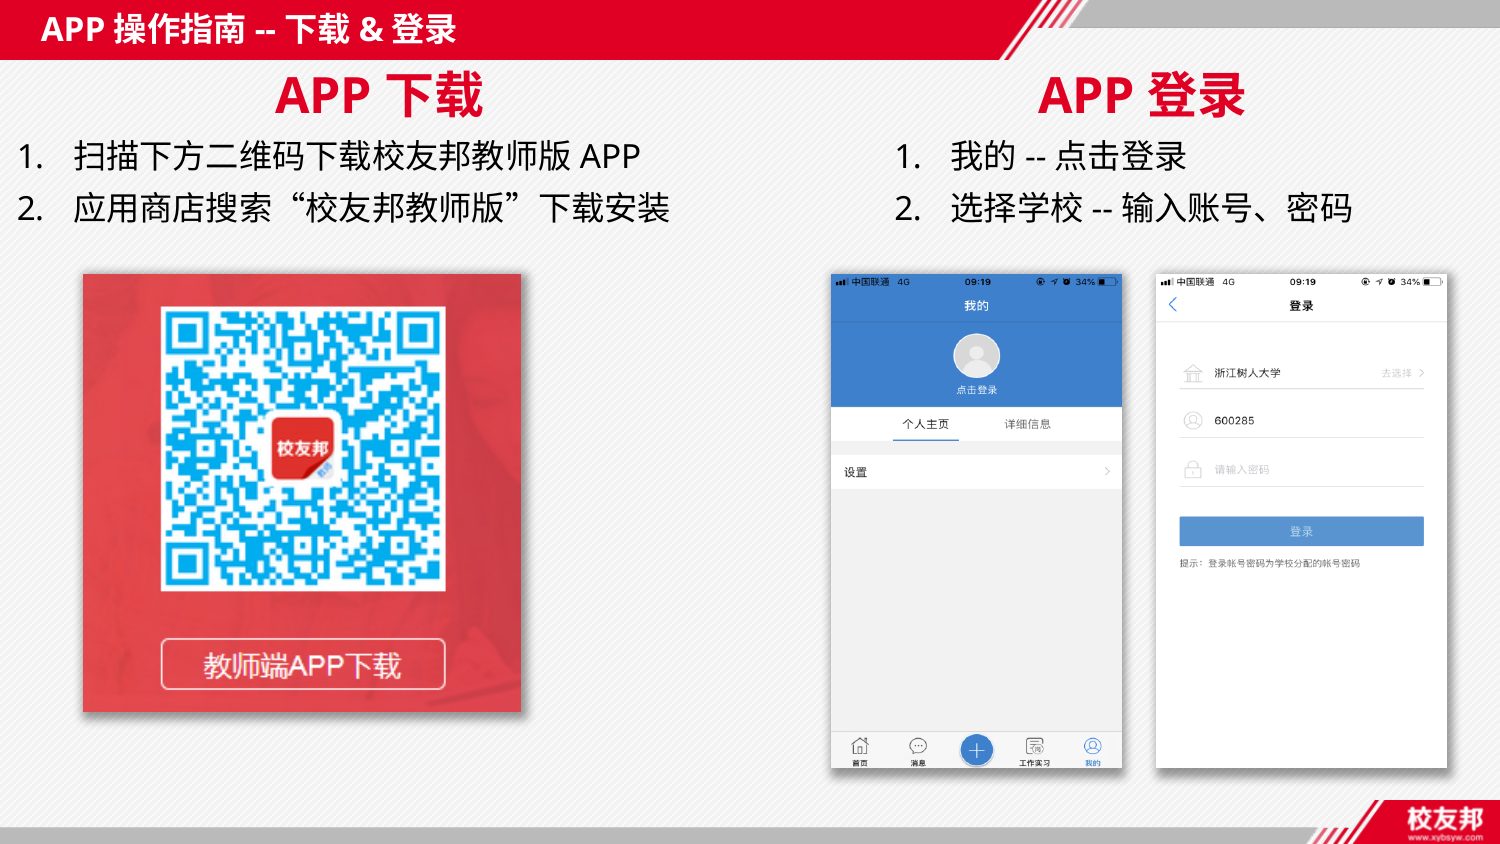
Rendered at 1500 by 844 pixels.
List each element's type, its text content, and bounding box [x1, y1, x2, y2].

text_box APP登录 我的--点击登录 选择学校--输入账号、密码 [879, 56, 1407, 235]
text_box APP下载 扫描下方二维码下载校友邦教师版APP 应用商店搜索“校友邦教师版”下载安装 [2, 56, 758, 235]
picture [0, 0, 1500, 844]
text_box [831, 274, 1447, 768]
text_box APP操作指南--下载&登录 [24, 1, 521, 56]
